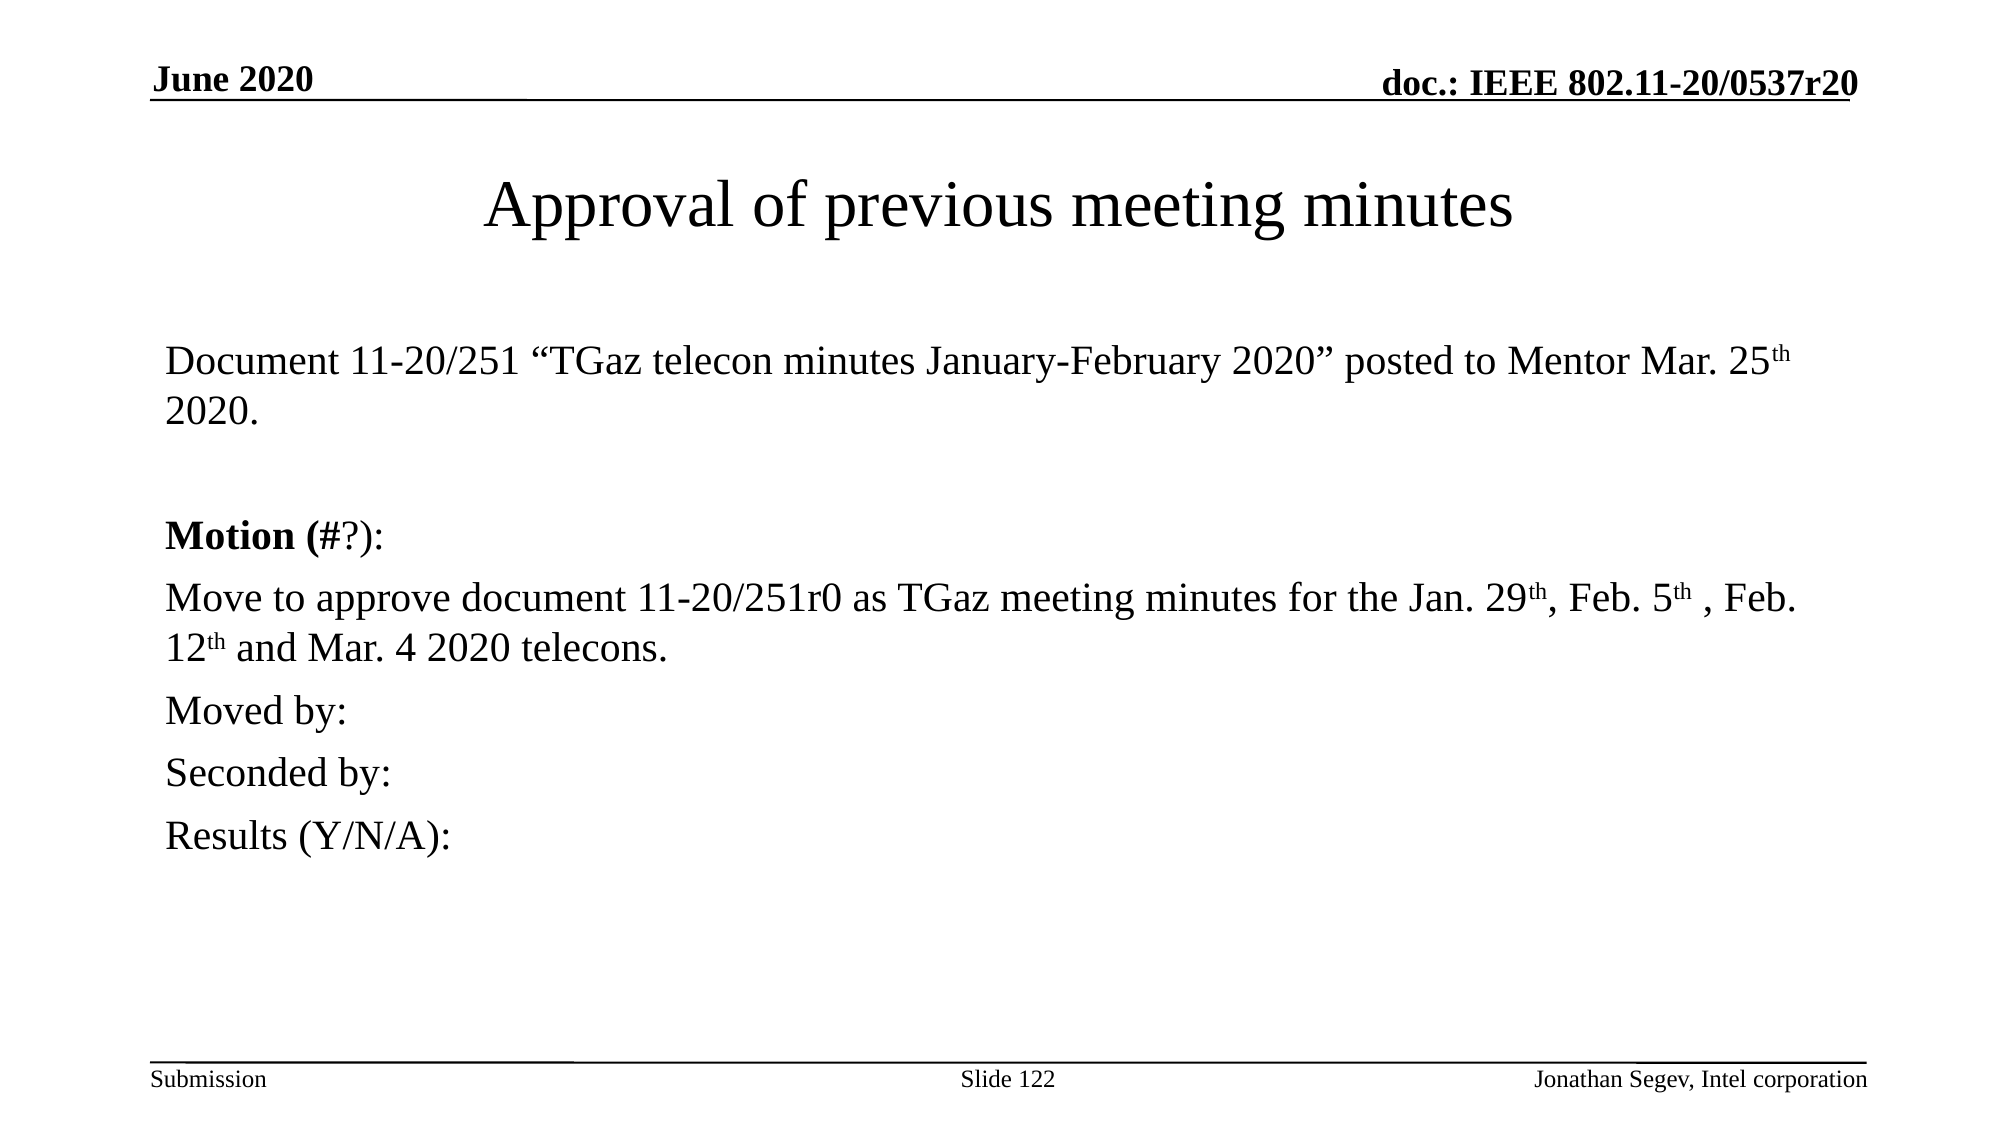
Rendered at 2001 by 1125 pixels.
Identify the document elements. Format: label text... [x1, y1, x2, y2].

title Approval of previous meeting minutes [149, 112, 1850, 288]
slide_number Slide 122 [950, 1061, 1067, 1123]
footer Jonathan Segev, Intel corporation [1171, 1061, 1869, 1093]
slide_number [152, 54, 563, 100]
list Document 11-20/251 “TGaz telecon minutes January-February 2020” posted to Mentor Mar. 25th 2020. Motion (#?): Move to approve document 11-20/251r0 as TGaz meeting minutes for the Jan. 29th, Feb. 5th , Feb. 12th and Mar. 4 2020 telecons. Moved by: Seconded by: Results (Y/N/A): [149, 324, 1850, 1000]
